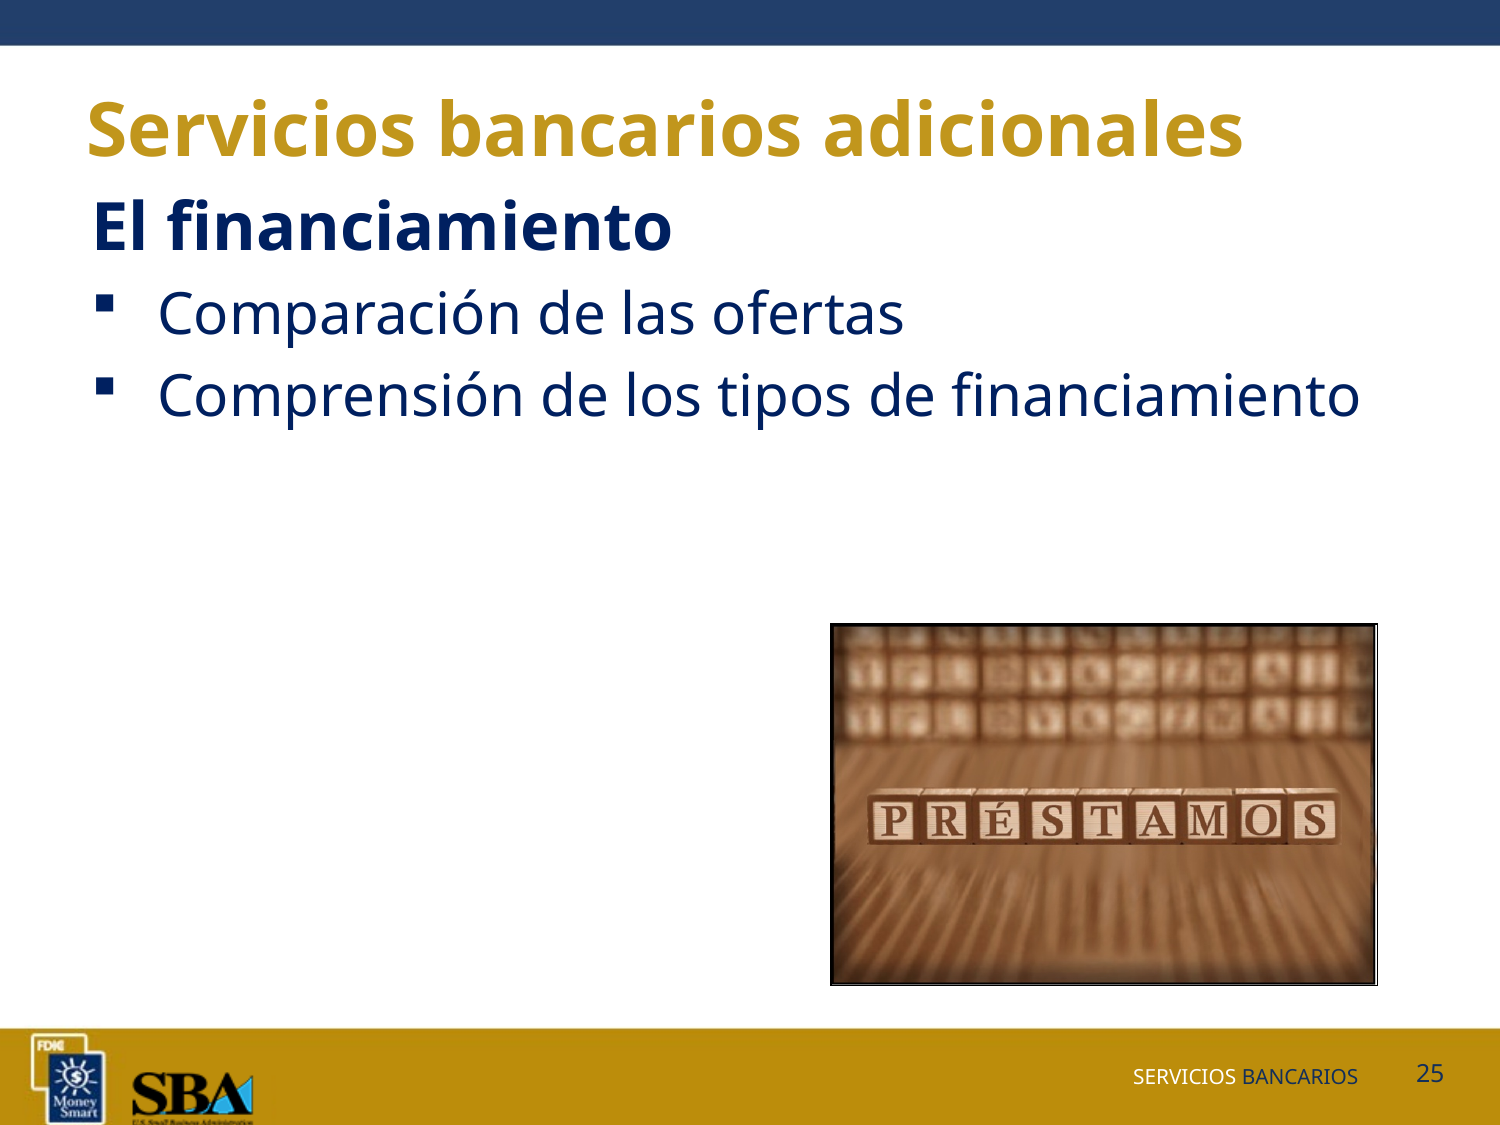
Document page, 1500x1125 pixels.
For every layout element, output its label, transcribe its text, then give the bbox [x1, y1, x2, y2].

picture [0, 0, 1500, 1125]
list El financiamiento Comparación de las ofertas Comprensión de los tipos de financiamiento [91, 183, 1442, 516]
title Servicios bancarios adicionales [86, 81, 1437, 182]
